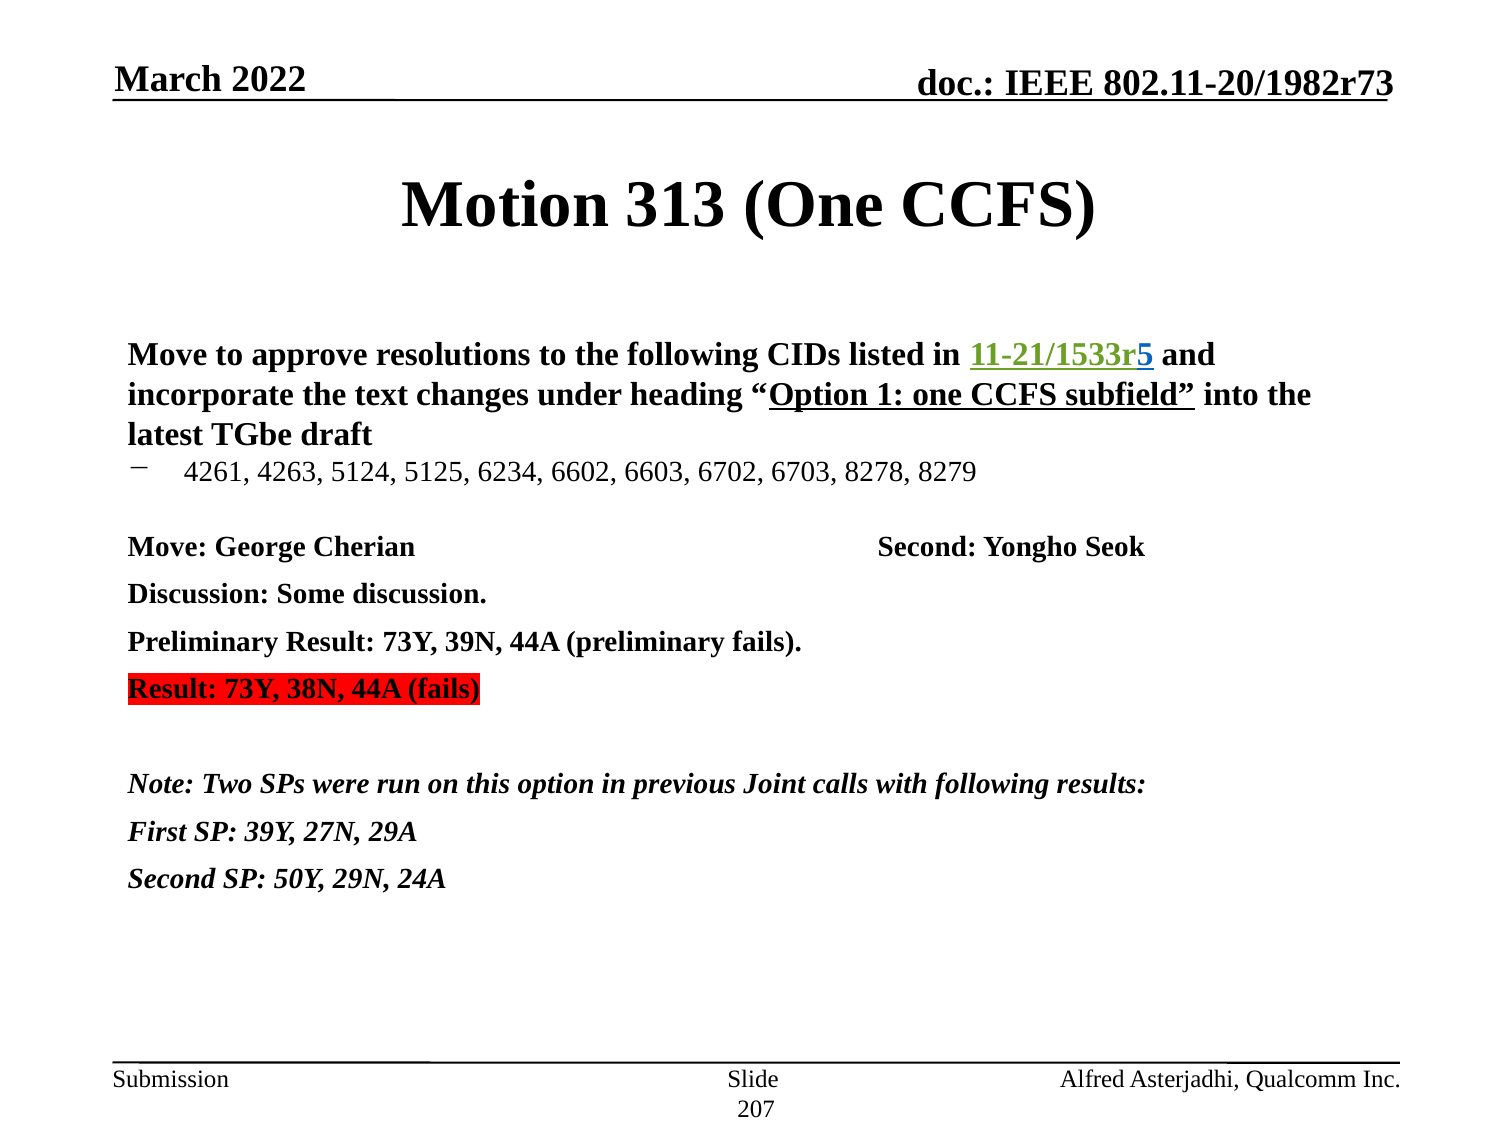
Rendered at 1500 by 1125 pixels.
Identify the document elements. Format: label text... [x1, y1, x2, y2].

list Move to approve resolutions to the following CIDs listed in 11-21/1533r5 and incorporate the text changes under heading “Option 1: one CCFS subfield” into the latest TGbe draft 4261, 4263, 5124, 5125, 6234, 6602, 6603, 6702, 6703, 8278, 8279 Move: George Cherian Second: Yongho Seok Discussion: Some discussion. Preliminary Result: 73Y, 39N, 44A (preliminary fails). Result: 73Y, 38N, 44A (fails) Note: Two SPs were run on this option in previous Joint calls with following results: First SP: 39Y, 27N, 29A Second SP: 50Y, 29N, 24A [112, 324, 1388, 1063]
footer Alfred Asterjadhi, Qualcomm Inc. [878, 1061, 1402, 1093]
slide_number Slide 207 [712, 1061, 800, 1123]
title Motion 313 (One CCFS) [112, 112, 1388, 288]
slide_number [114, 54, 423, 100]
